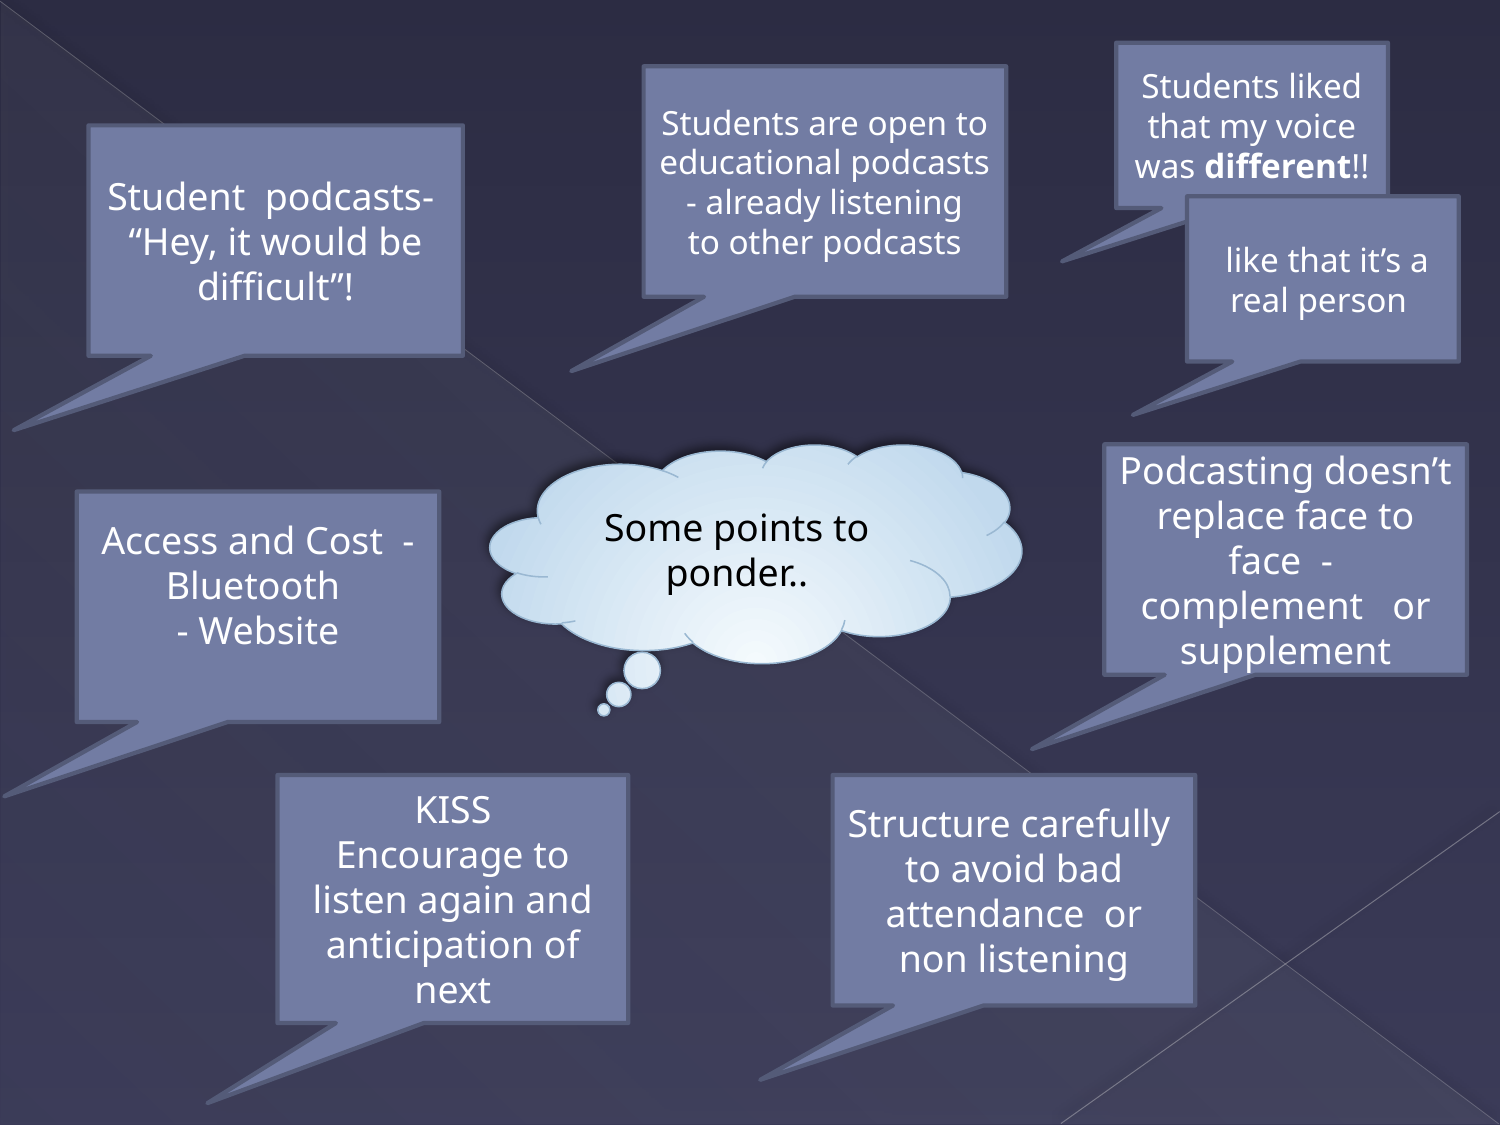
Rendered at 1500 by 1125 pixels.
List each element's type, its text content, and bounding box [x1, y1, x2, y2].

text_box Students liked that my voice was different!! [1059, 40, 1391, 264]
text_box Access and Cost - Bluetooth - Website [2, 489, 442, 799]
text_box Structure carefully to avoid bad attendance or non listening [758, 772, 1198, 1082]
text_box Students are open to educational podcasts - already listening to other podcasts [569, 64, 1009, 374]
text_box Podcasting doesn’t replace face to face - complement or supplement [1029, 442, 1470, 752]
text_box KISS Encourage to listen again and anticipation of next [205, 772, 631, 1106]
text_box Student podcasts- “Hey, it would be difficult”! [11, 123, 465, 433]
text_box Some points to ponder.. [488, 444, 1023, 717]
text_box like that it’s a real person [1130, 194, 1461, 417]
